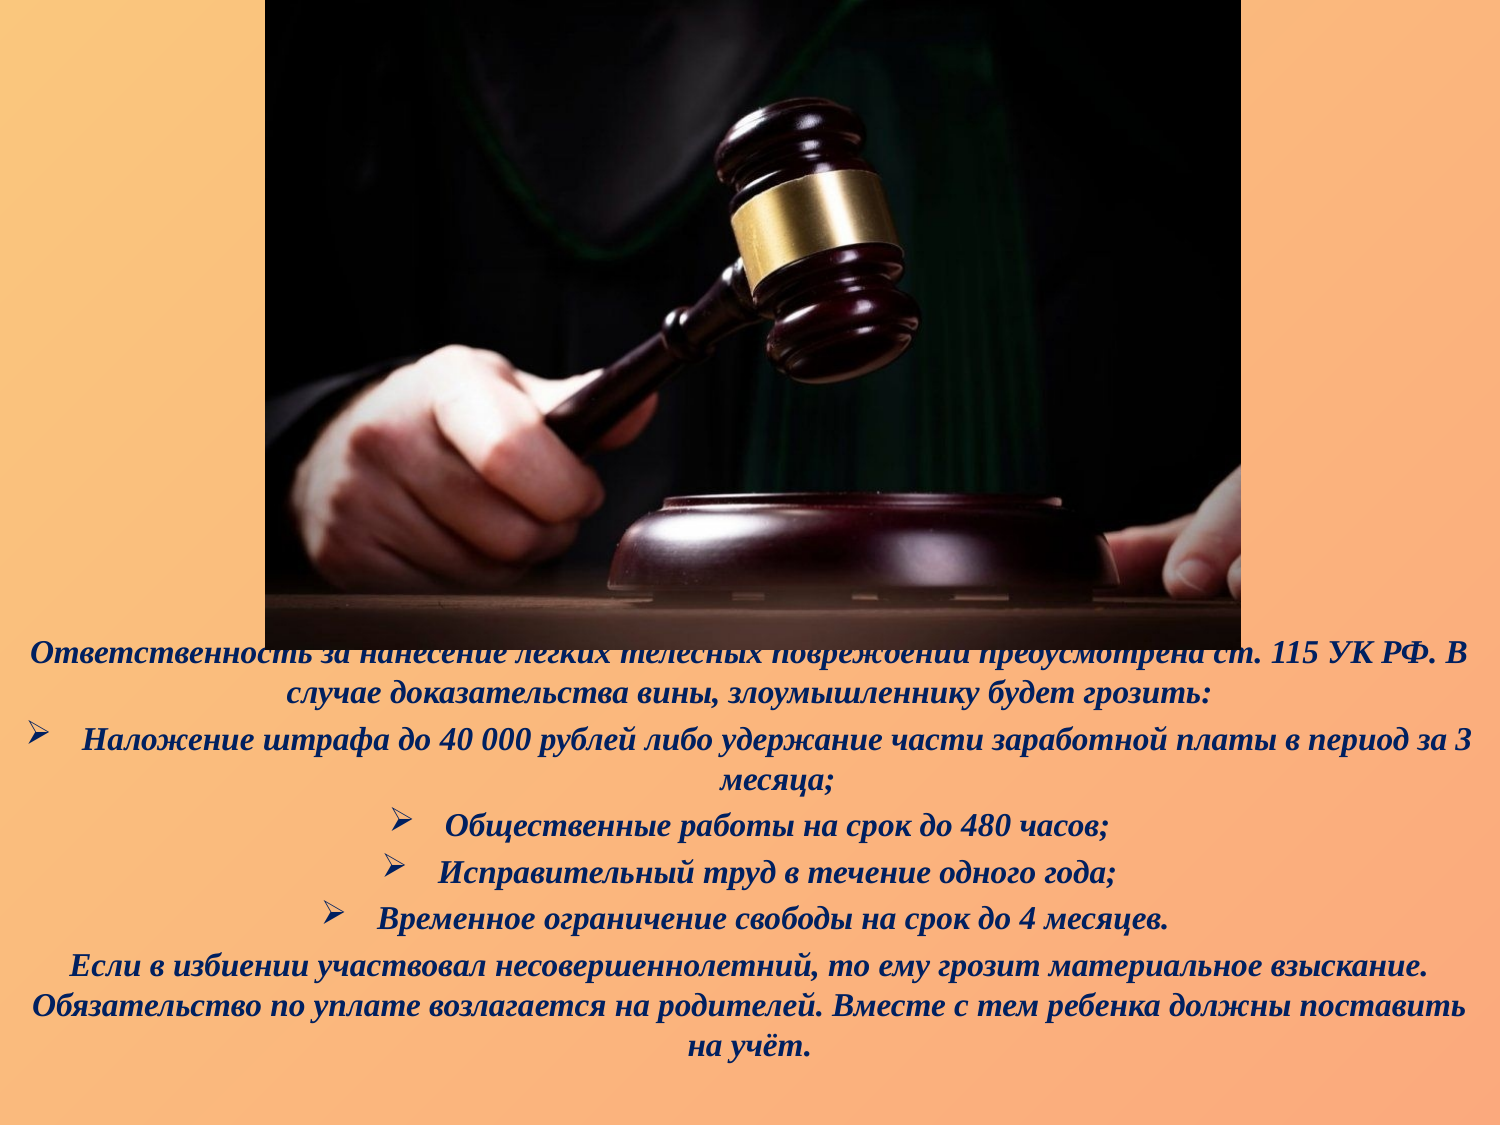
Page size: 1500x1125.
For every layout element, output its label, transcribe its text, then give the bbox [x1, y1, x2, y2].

list Ответственность за нанесение лёгких телесных повреждений предусмотрена ст. 115 УК РФ. В случае доказательства вины, злоумышленнику будет грозить: Наложение штрафа до 40 000 рублей либо удержание части заработной платы в период за 3 месяца; Общественные работы на срок до 480 часов; Исправительный труд в течение одного года; Временное ограничение свободы на срок до 4 месяцев. Если в избиении участвовал несовершеннолетний, то ему грозит материальное взыскание. Обязательство по уплате возлагается на родителей. Вместе с тем ребенка должны поставить на учёт. [0, 0, 1500, 1125]
picture [265, 0, 1241, 650]
